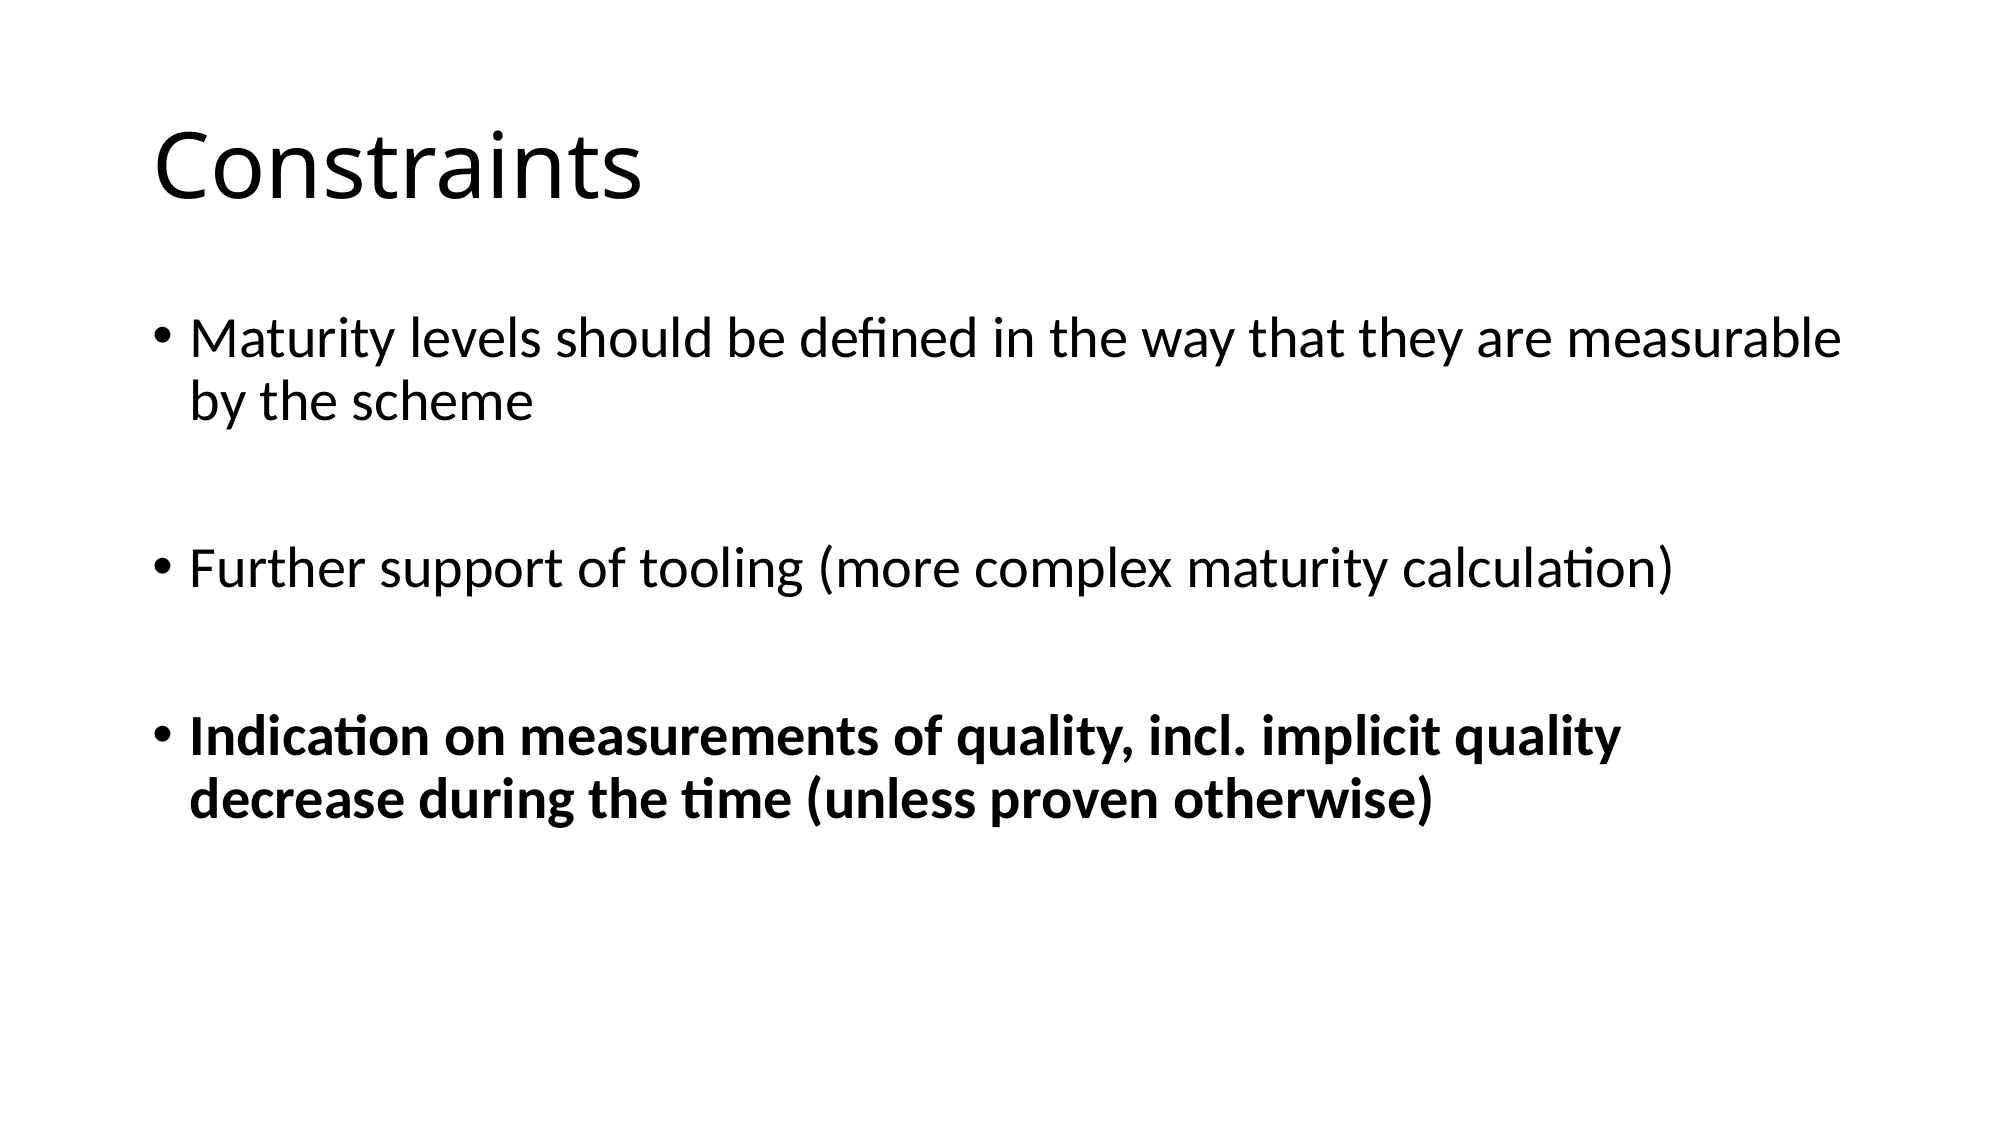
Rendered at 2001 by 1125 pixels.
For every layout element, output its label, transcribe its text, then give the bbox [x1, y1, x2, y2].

list Maturity levels should be defined in the way that they are measurable by the scheme Further support of tooling (more complex maturity calculation) Indication on measurements of quality, incl. implicit quality decrease during the time (unless proven otherwise) [137, 299, 1863, 1014]
title Constraints [137, 59, 1863, 278]
